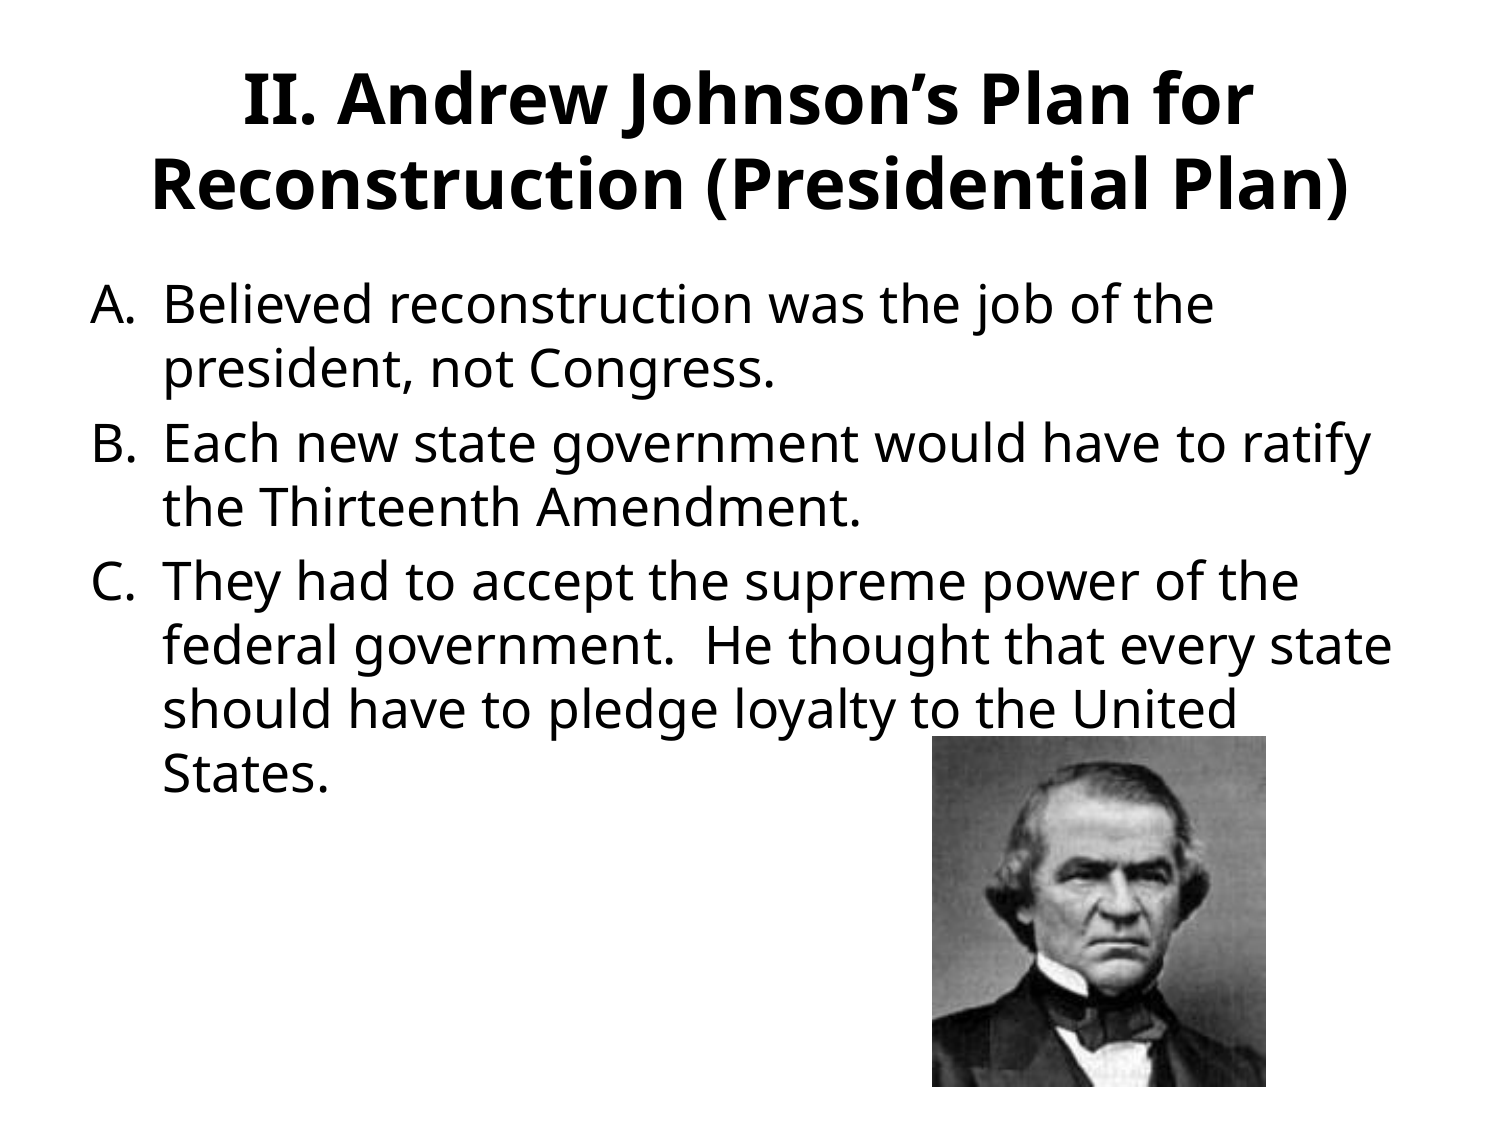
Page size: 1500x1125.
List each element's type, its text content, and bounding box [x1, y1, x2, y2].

list Believed reconstruction was the job of the president, not Congress. Each new state government would have to ratify the Thirteenth Amendment. They had to accept the supreme power of the federal government. He thought that every state should have to pledge loyalty to the United States. [75, 262, 1425, 814]
title II. Andrew Johnson’s Plan for Reconstruction (Presidential Plan) [75, 45, 1425, 233]
picture [932, 736, 1266, 1088]
